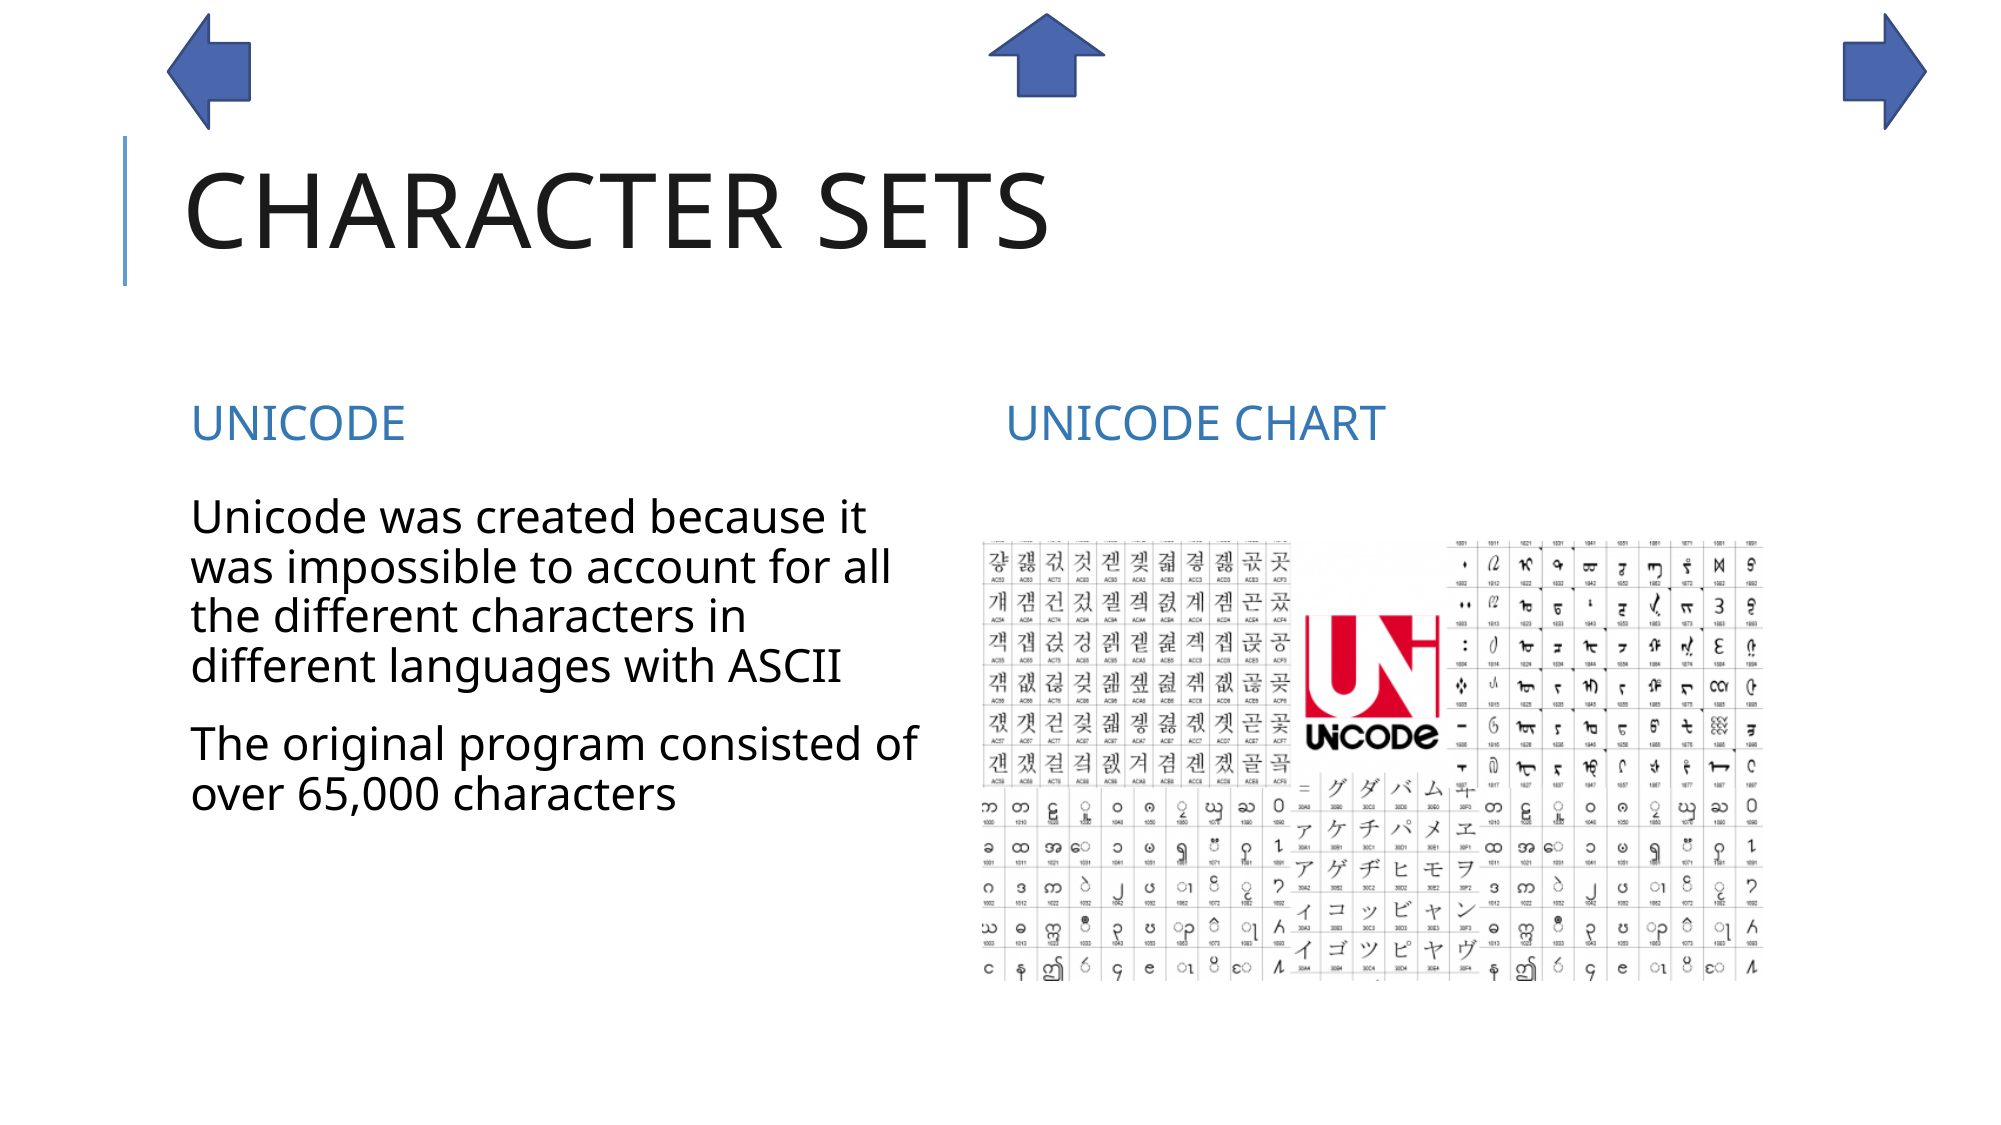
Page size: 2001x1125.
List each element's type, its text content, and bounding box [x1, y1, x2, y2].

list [982, 540, 1763, 981]
list Unicode was created because it was impossible to account for all the different characters in different languages with ASCII The original program consisted of over 65,000 characters [168, 486, 948, 1035]
text_box [1842, 13, 1927, 131]
title Character Sets [168, 96, 1763, 342]
text_box [988, 13, 1106, 98]
list UNICODE [168, 357, 948, 486]
list UNICODE CHART [982, 357, 1763, 493]
text_box [166, 13, 251, 131]
